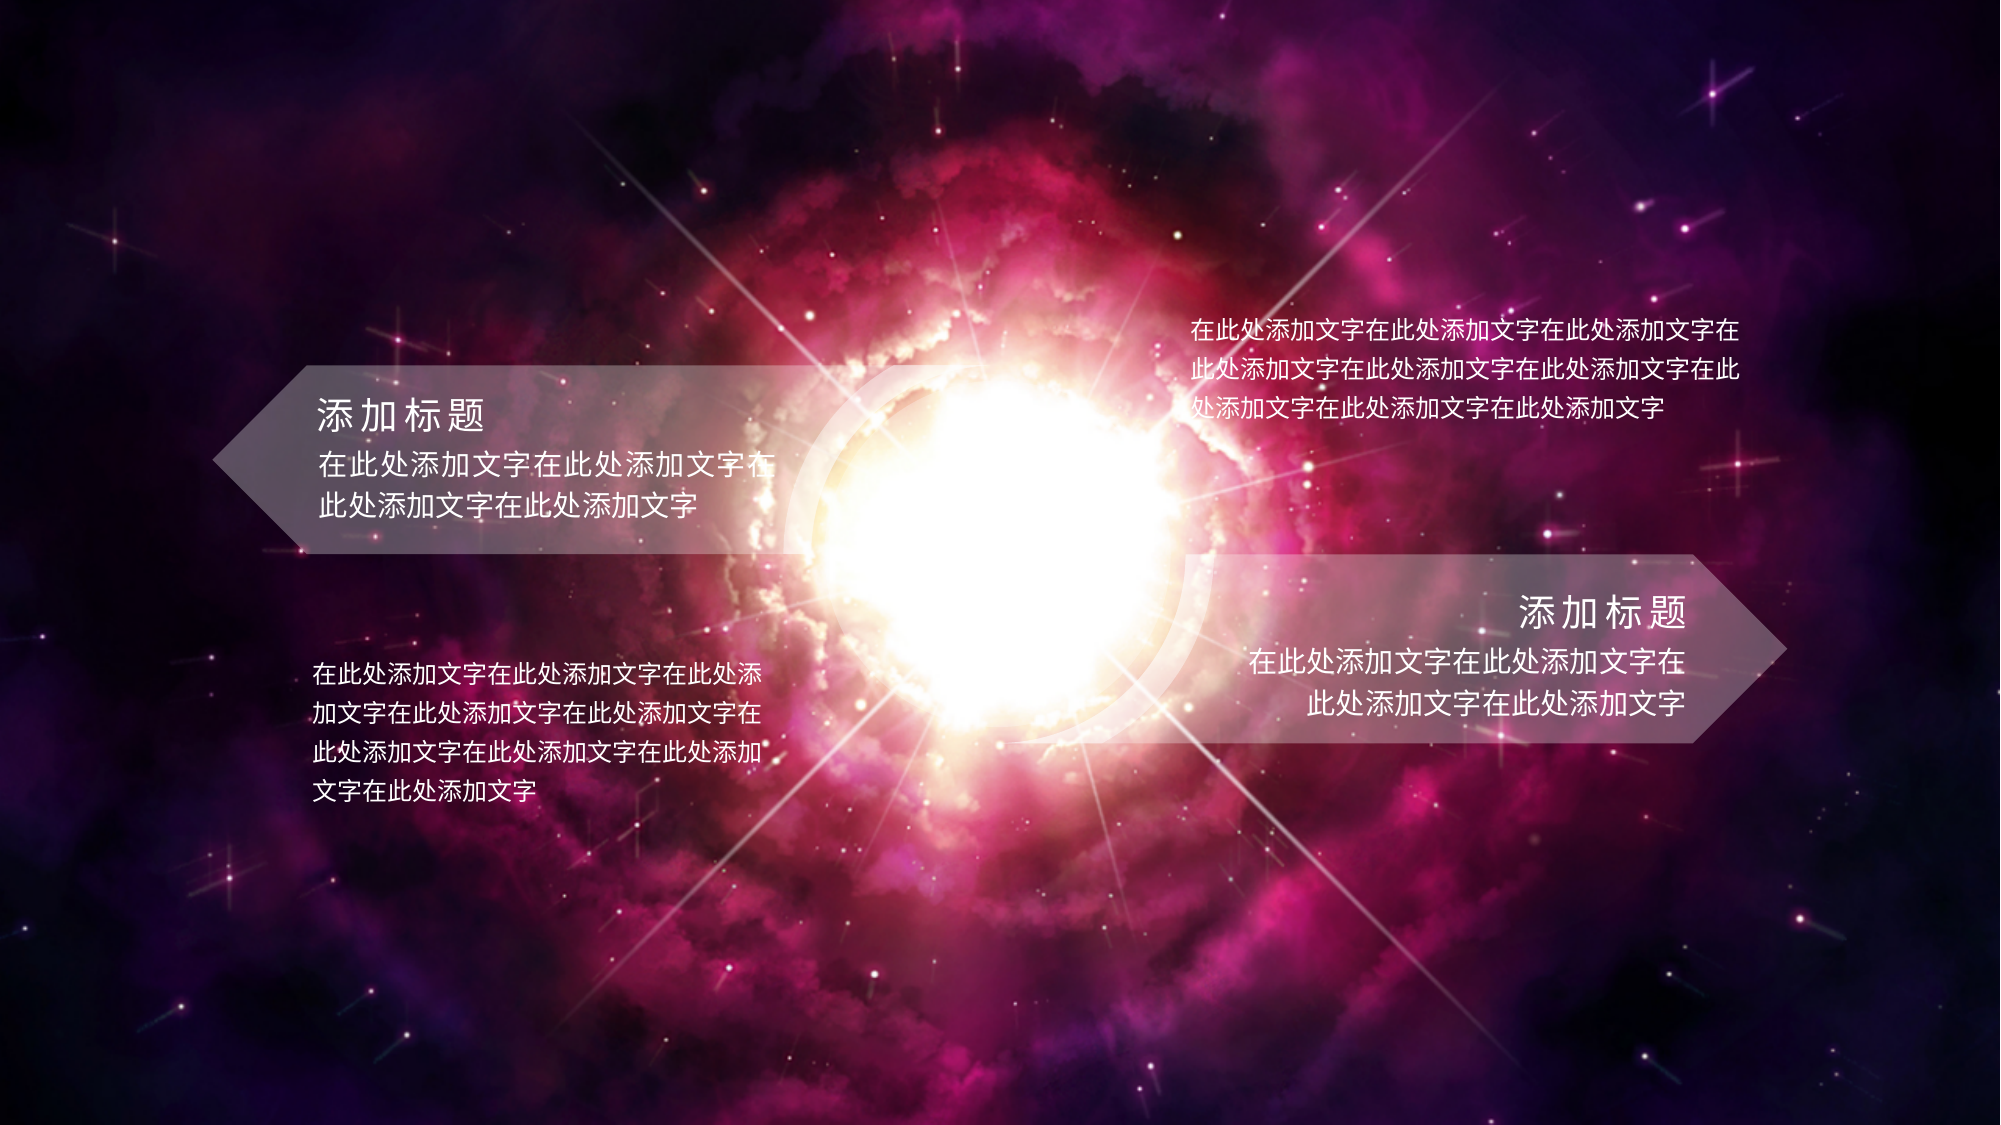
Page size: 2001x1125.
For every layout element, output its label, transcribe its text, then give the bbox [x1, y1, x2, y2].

text_box 在此处添加文字在此处添加文字在此处添加文字在此处添加文字在此处添加文字在此处添加文字在此处添加文字在此处添加文字在此处添加文字 [1170, 295, 1761, 364]
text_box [212, 364, 1788, 744]
picture [0, 0, 2000, 1125]
text_box 在此处添加文字在此处添加文字在此处添加文字在此处添加文字在此处添加文字在此处添加文字在此处添加文字在此处添加文字在此处添加文字 [292, 744, 792, 815]
